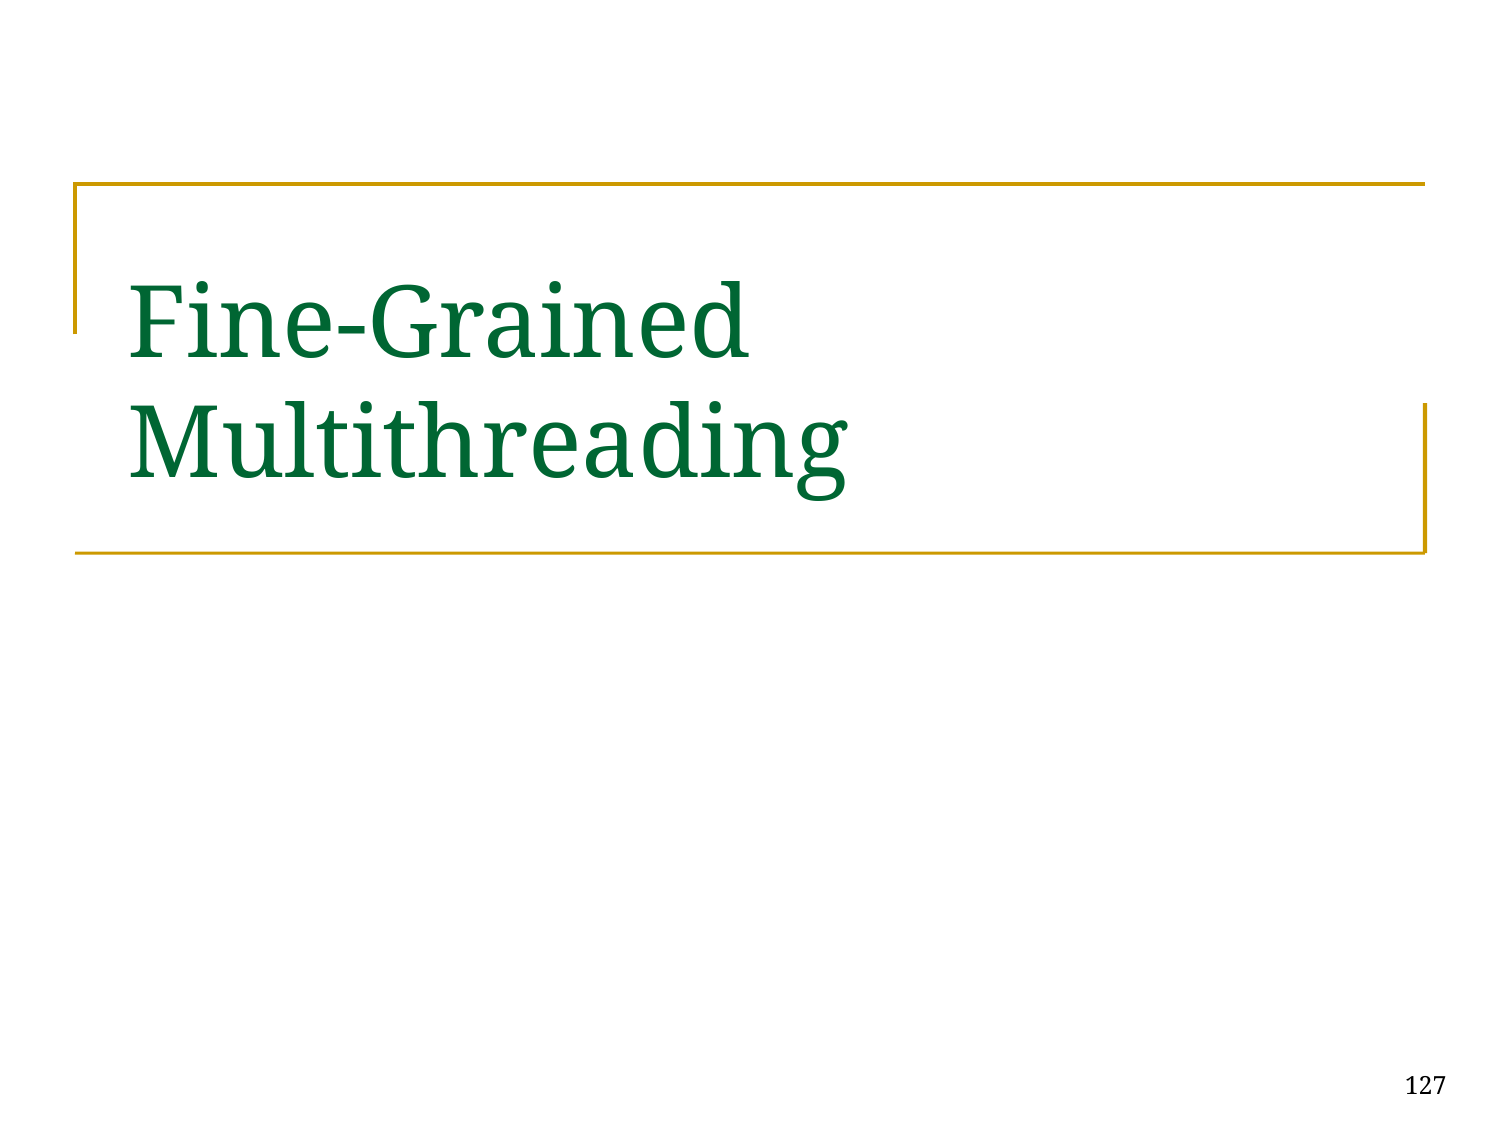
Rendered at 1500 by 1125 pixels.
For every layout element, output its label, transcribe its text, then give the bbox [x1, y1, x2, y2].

slide_number 127 [1111, 1036, 1462, 1112]
title Fine-Grained Multithreading [112, 249, 1438, 538]
